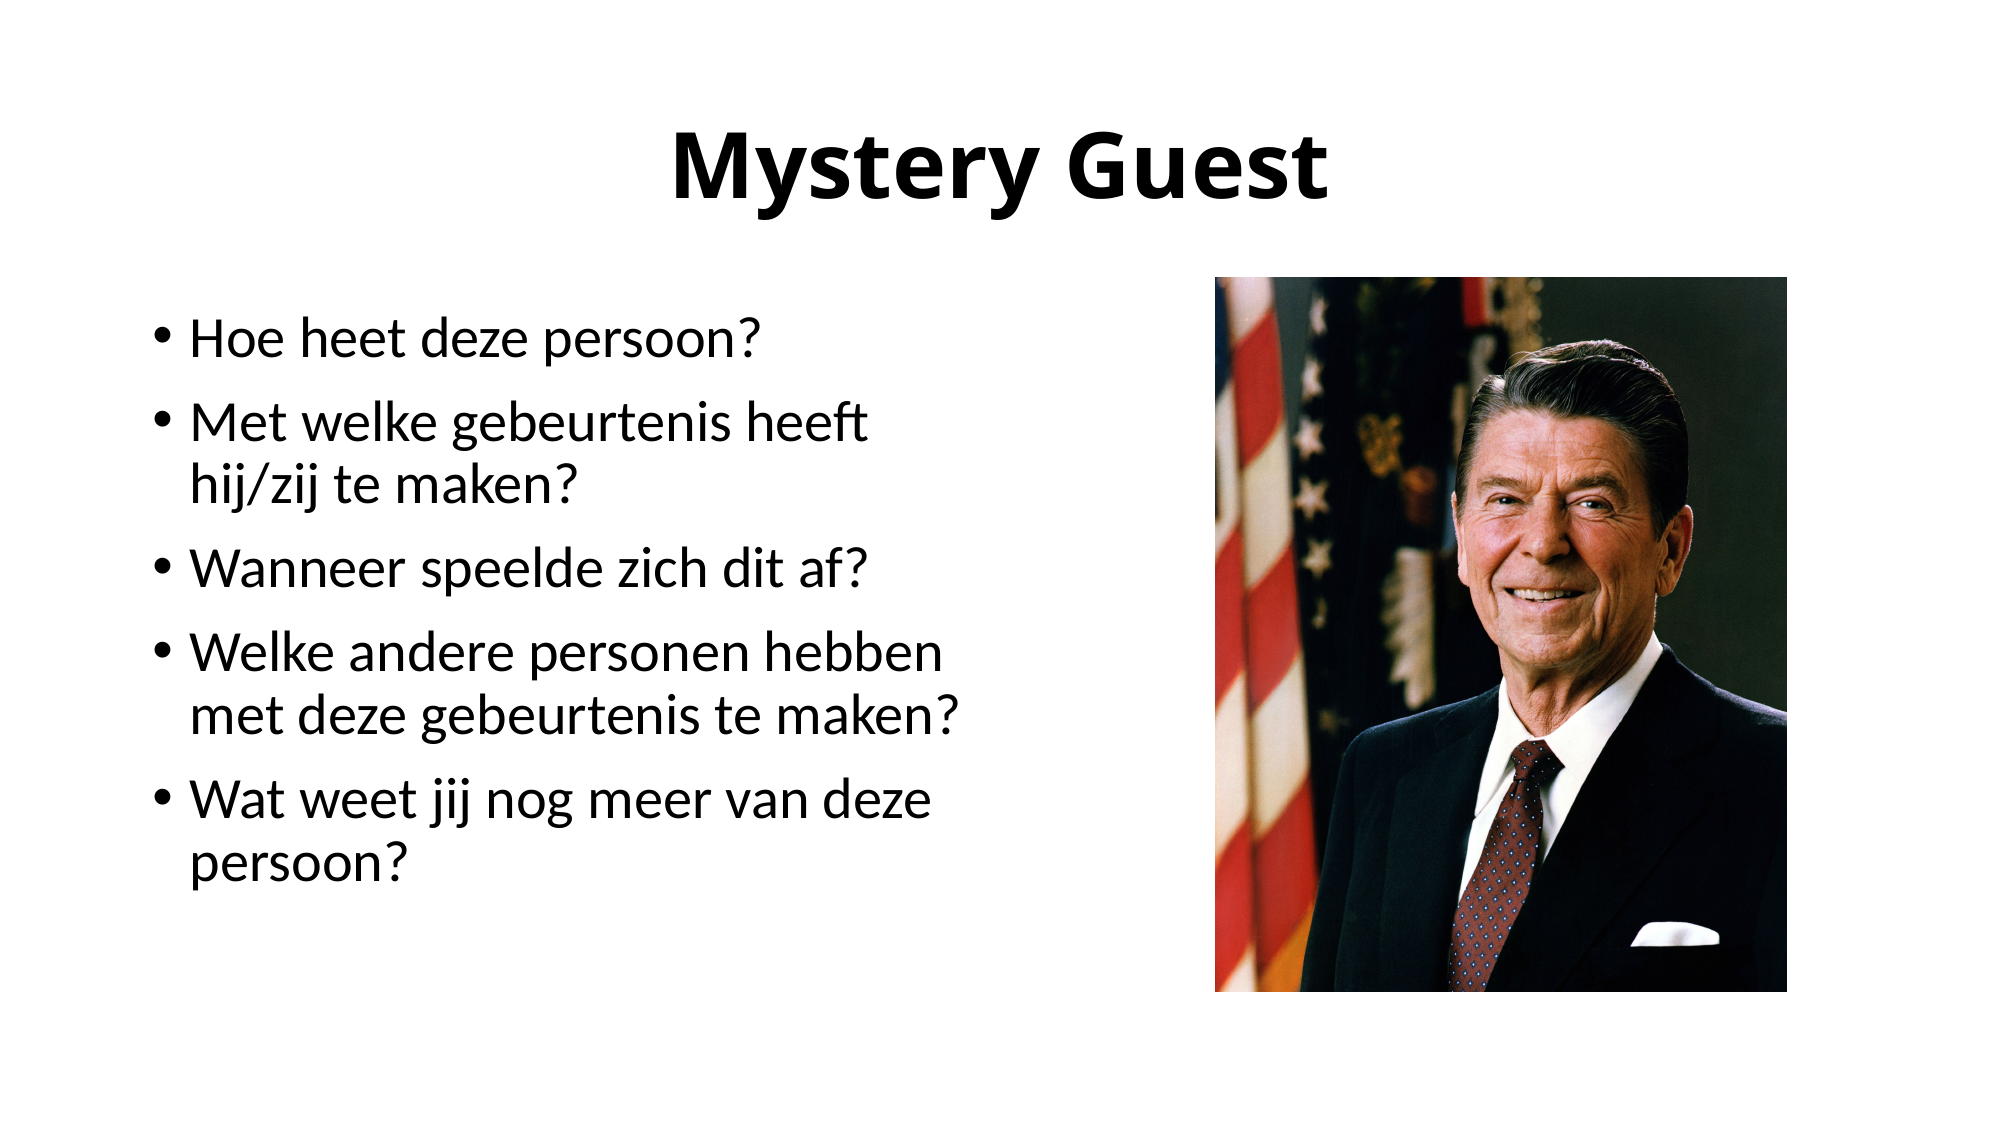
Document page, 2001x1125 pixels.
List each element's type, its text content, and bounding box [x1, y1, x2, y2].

list Hoe heet deze persoon? Met welke gebeurtenis heeft hij/zij te maken? Wanneer speelde zich dit af? Welke andere personen hebben met deze gebeurtenis te maken? Wat weet jij nog meer van deze persoon? [137, 299, 988, 1014]
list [1215, 277, 1787, 992]
title Mystery Guest [137, 59, 1863, 278]
